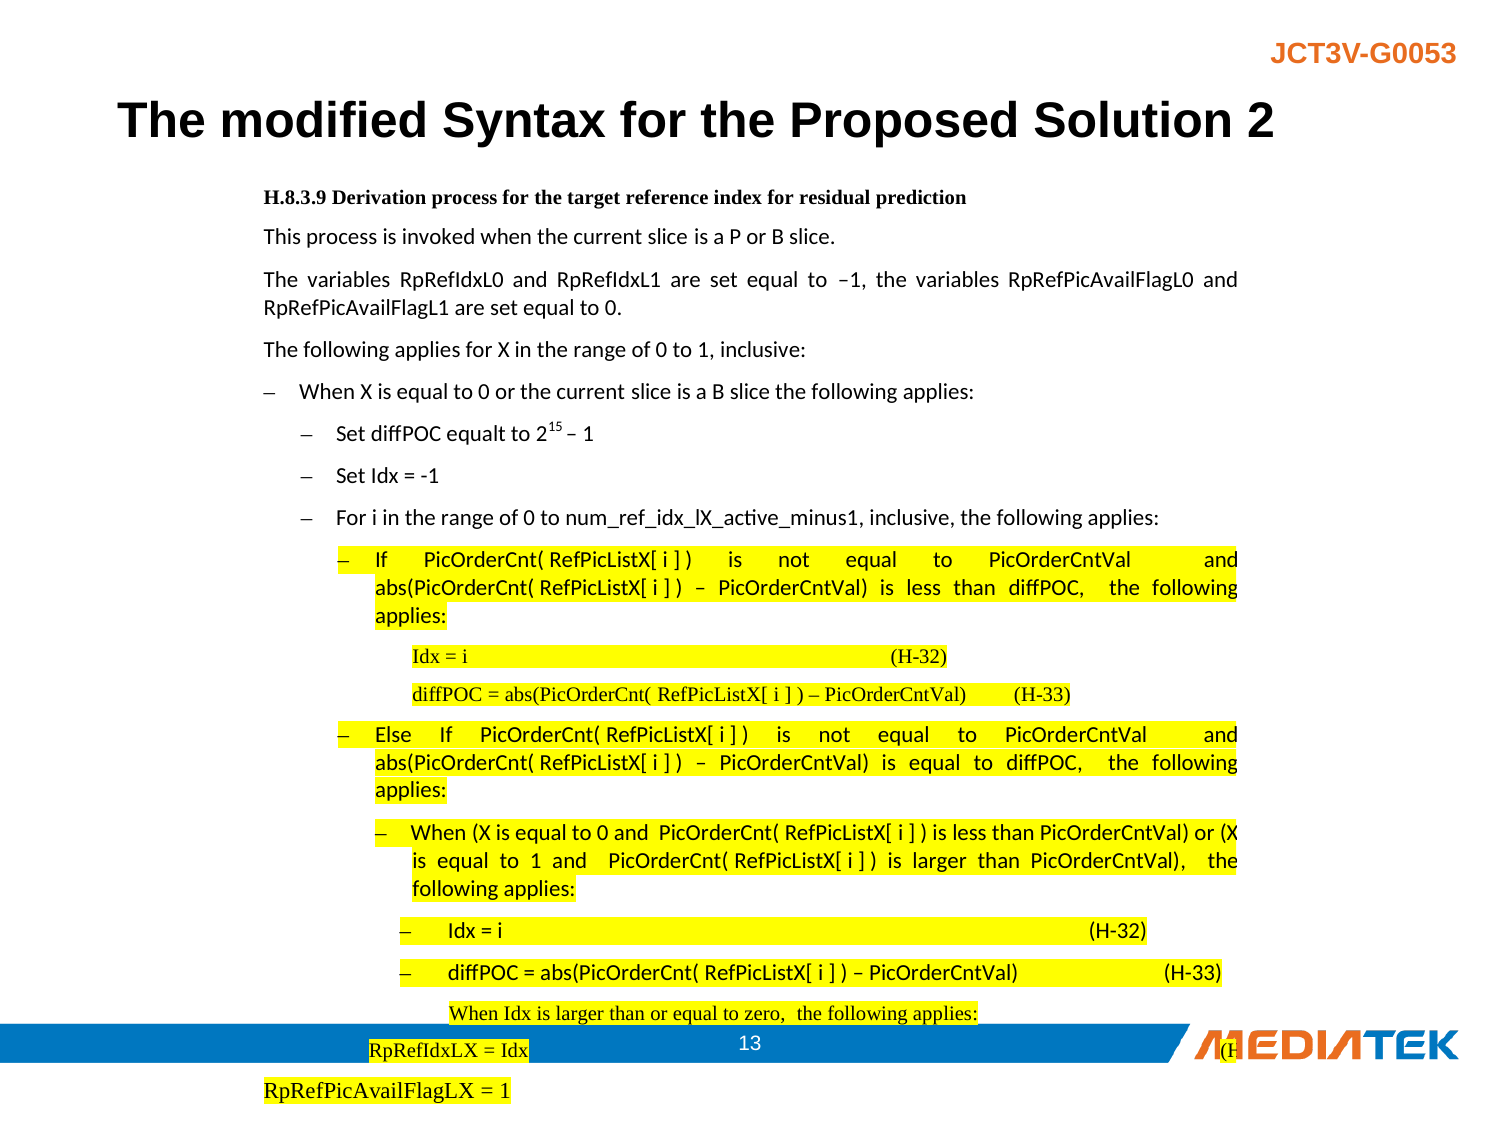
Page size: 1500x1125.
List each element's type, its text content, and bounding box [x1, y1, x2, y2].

title The modified Syntax for the Proposed Solution 2 [101, 62, 1425, 172]
picture [0, 170, 1459, 1104]
